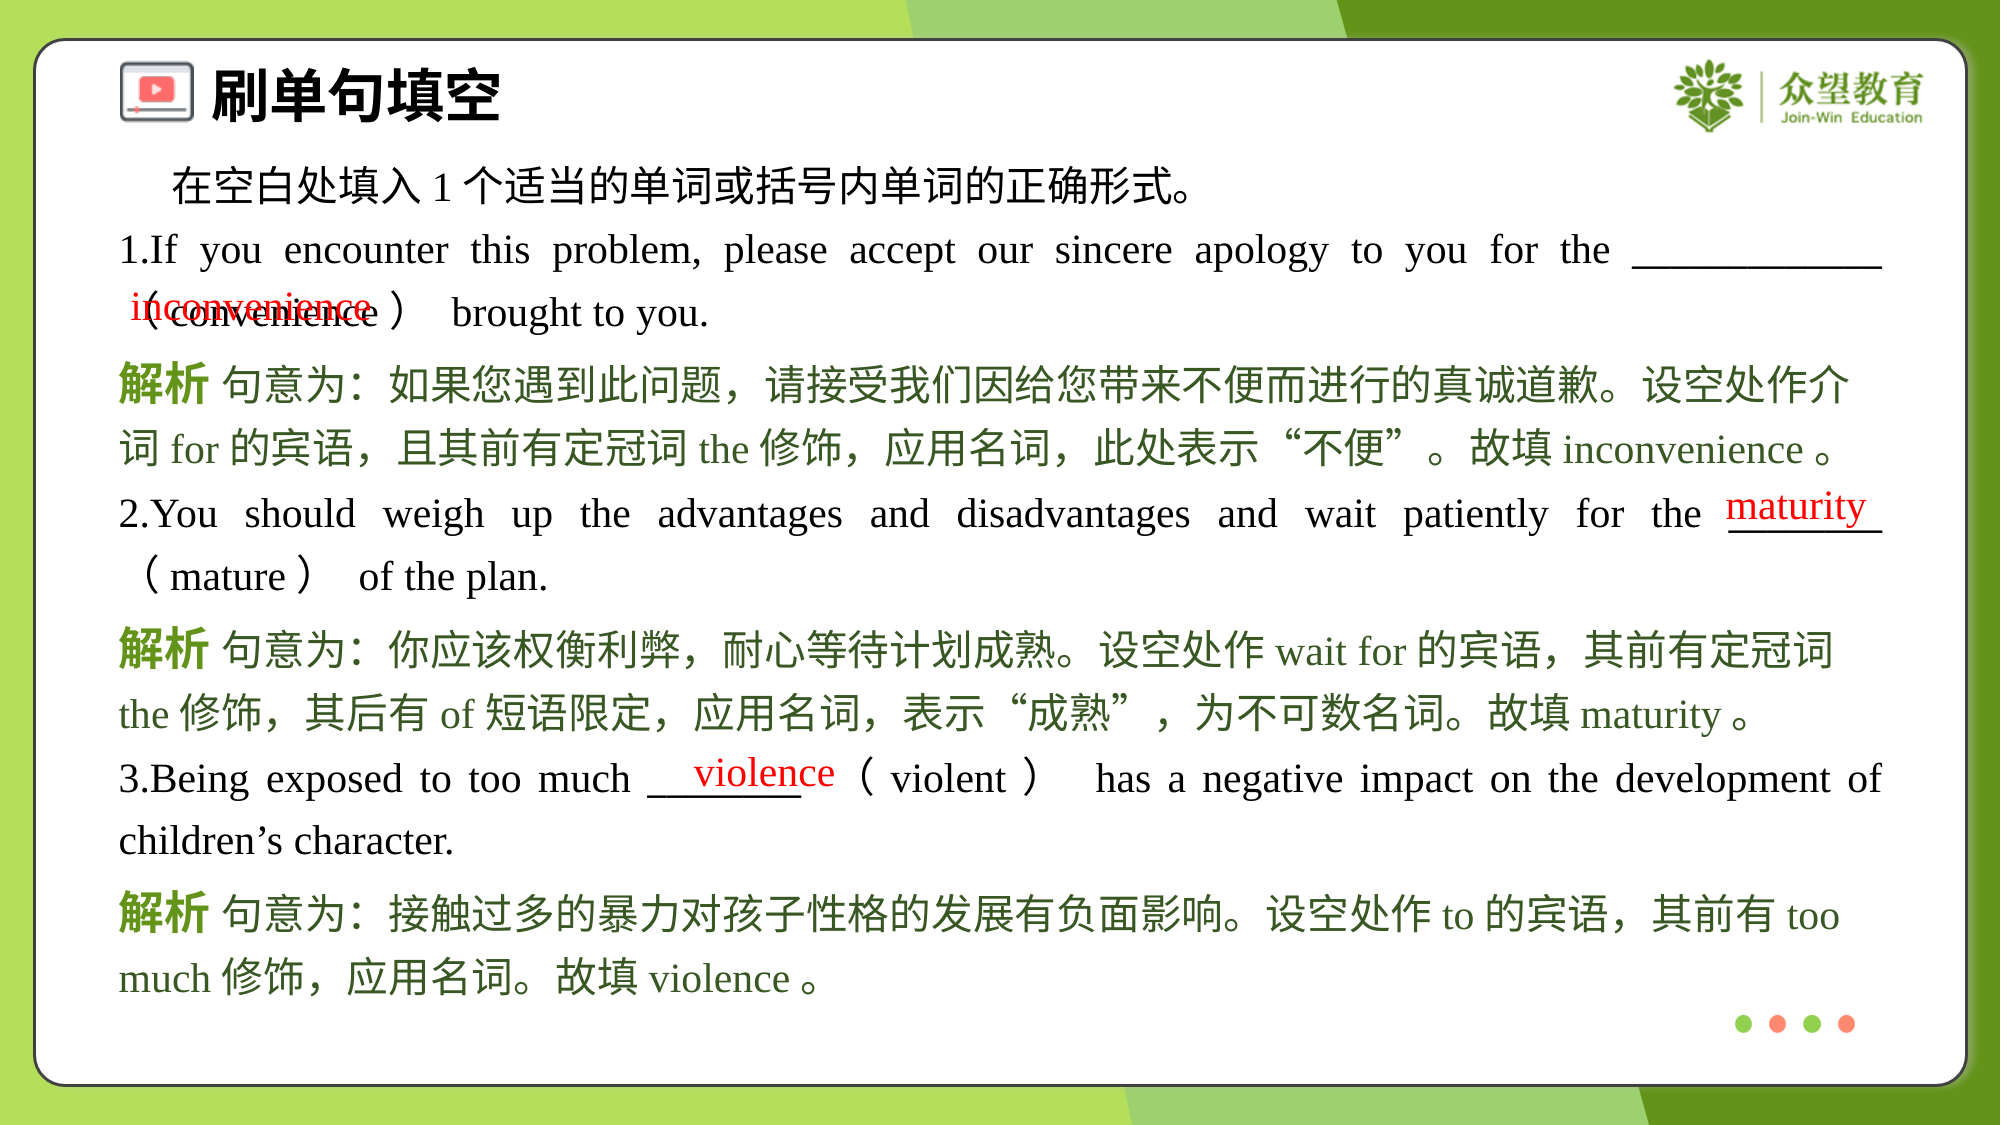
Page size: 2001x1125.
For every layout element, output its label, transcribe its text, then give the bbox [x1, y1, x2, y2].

text_box inconvenience [126, 265, 377, 324]
text_box 3.Being exposed to too much ________ （violent） has a negative impact on the development of children’s character. [118, 738, 1883, 858]
text_box 解析 句意为：接触过多的暴力对孩子性格的发展有负面影响。设空处作to的宾语，其前有too much修饰，应用名词。故填violence。 [118, 869, 1883, 997]
text_box maturity [1721, 465, 1872, 523]
text_box 解析 句意为：如果您遇到此问题，请接受我们因给您带来不便而进行的真诚道歉。设空处作介词for的宾语，且其前有定冠词the修饰，应用名词，此处表示“不便”。故填inconvenience。 [118, 340, 1883, 468]
text_box 2.You should weigh up the advantages and disadvantages and wait patiently for the ________ （mature） of the plan. [118, 473, 1883, 594]
text_box violence [689, 731, 840, 790]
picture [0, 0, 2000, 1125]
text_box 解析 句意为：你应该权衡利弊，耐心等待计划成熟。设空处作wait for的宾语，其前有定冠词the修饰，其后有of短语限定，应用名词，表示“成熟”，为不可数名词。故填maturity。 [118, 605, 1883, 732]
text_box 在空白处填入1个适当的单词或括号内单词的正确形式。 1.If you encounter this problem, please accept our sincere apology to you for the _____________ （convenience） brought to you. [118, 146, 1883, 329]
